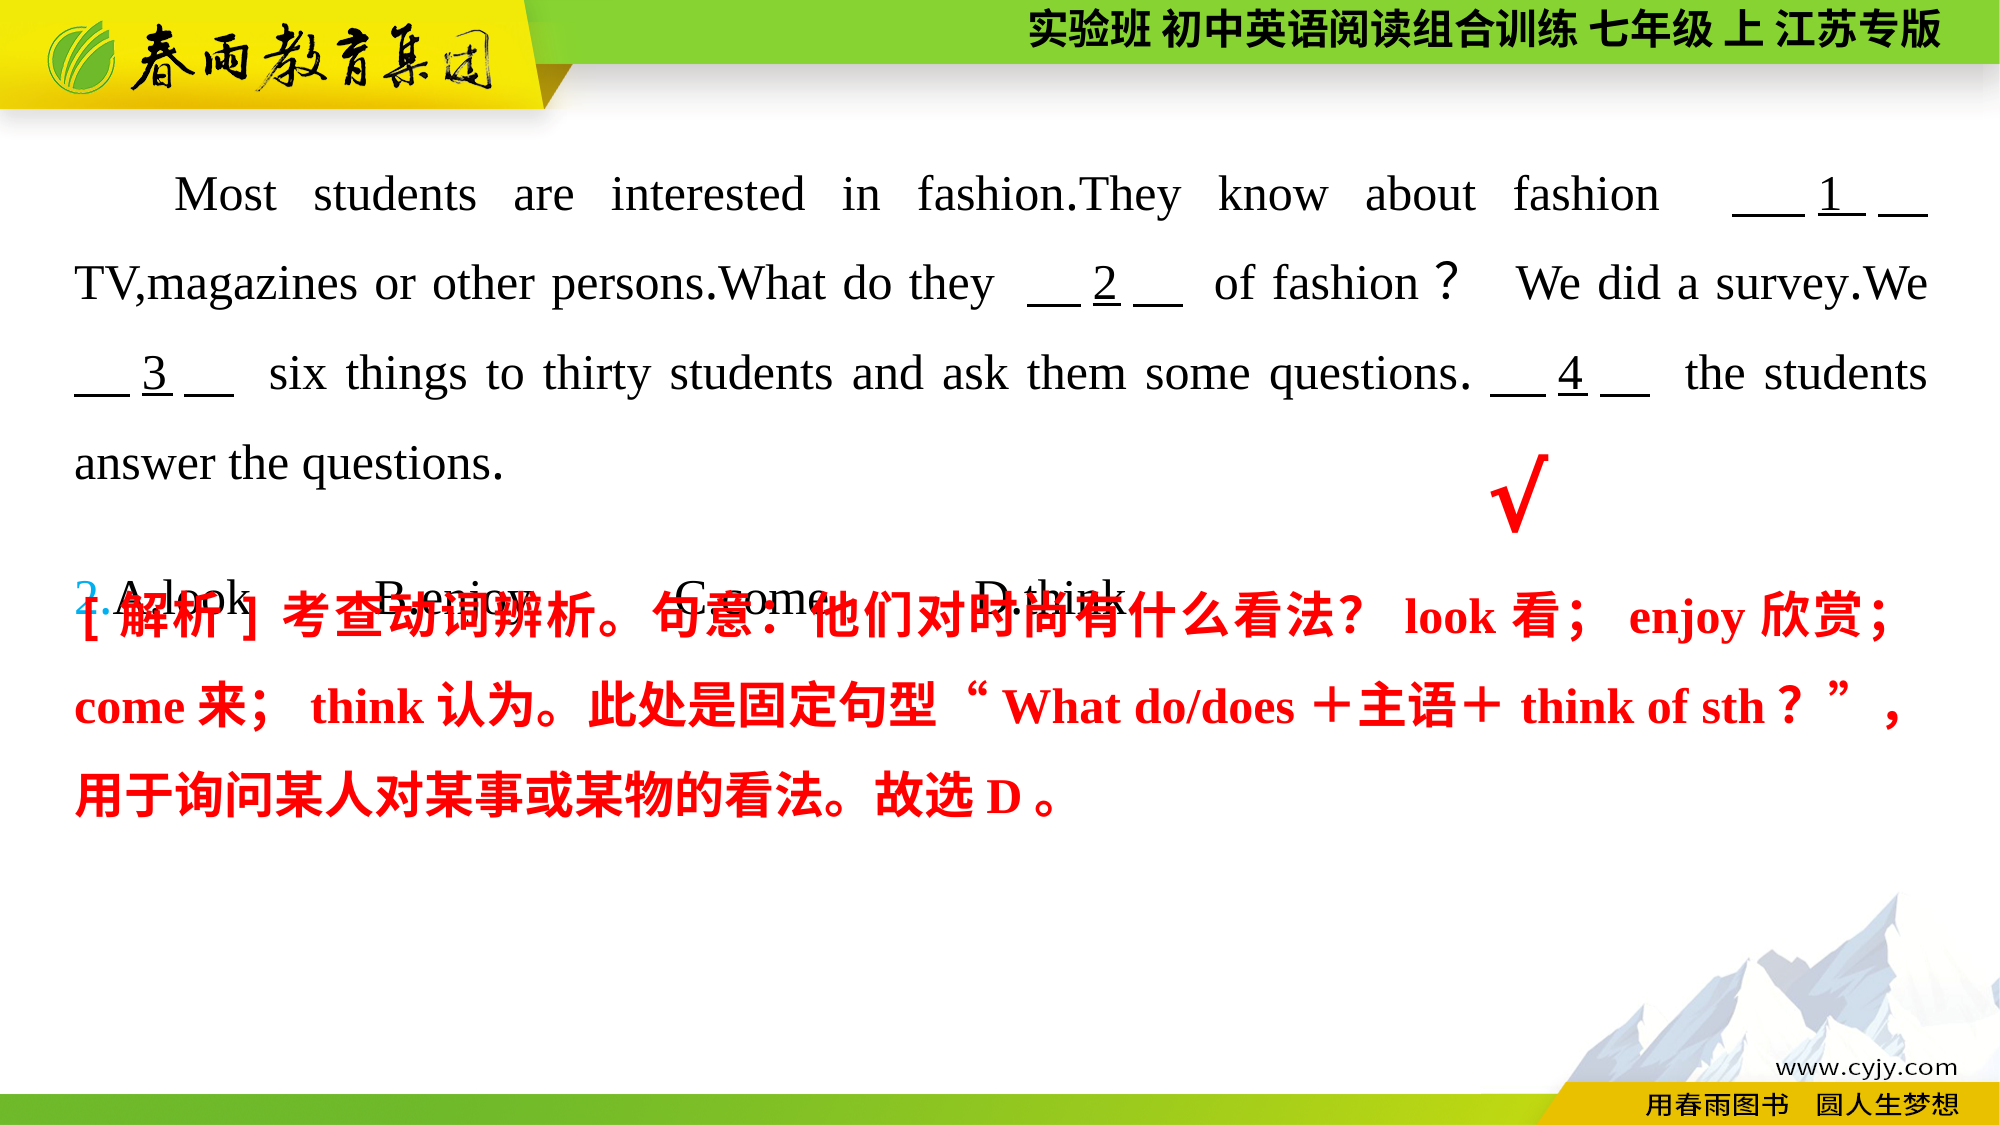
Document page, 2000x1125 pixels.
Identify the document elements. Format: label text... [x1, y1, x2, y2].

picture [0, 0, 2000, 1125]
list Most students are interested in fashion.They know about fashion 1 TV,magazines or other persons.What do they 2 of fashion？ We did a survey.We 3 six things to thirty students and ask them some questions. 4 the students answer the questions. 2.A.look B.enjoy C.come D.think [59, 122, 1944, 546]
text_box [解析]考查动词辨析。句意：他们对时尚有什么看法？look看；enjoy欣赏；come来；think认为。此处是固定句型“What do/does＋主语＋think of sth？”，用于询问某人对某事或某物的看法。故选D。 [59, 546, 1944, 831]
